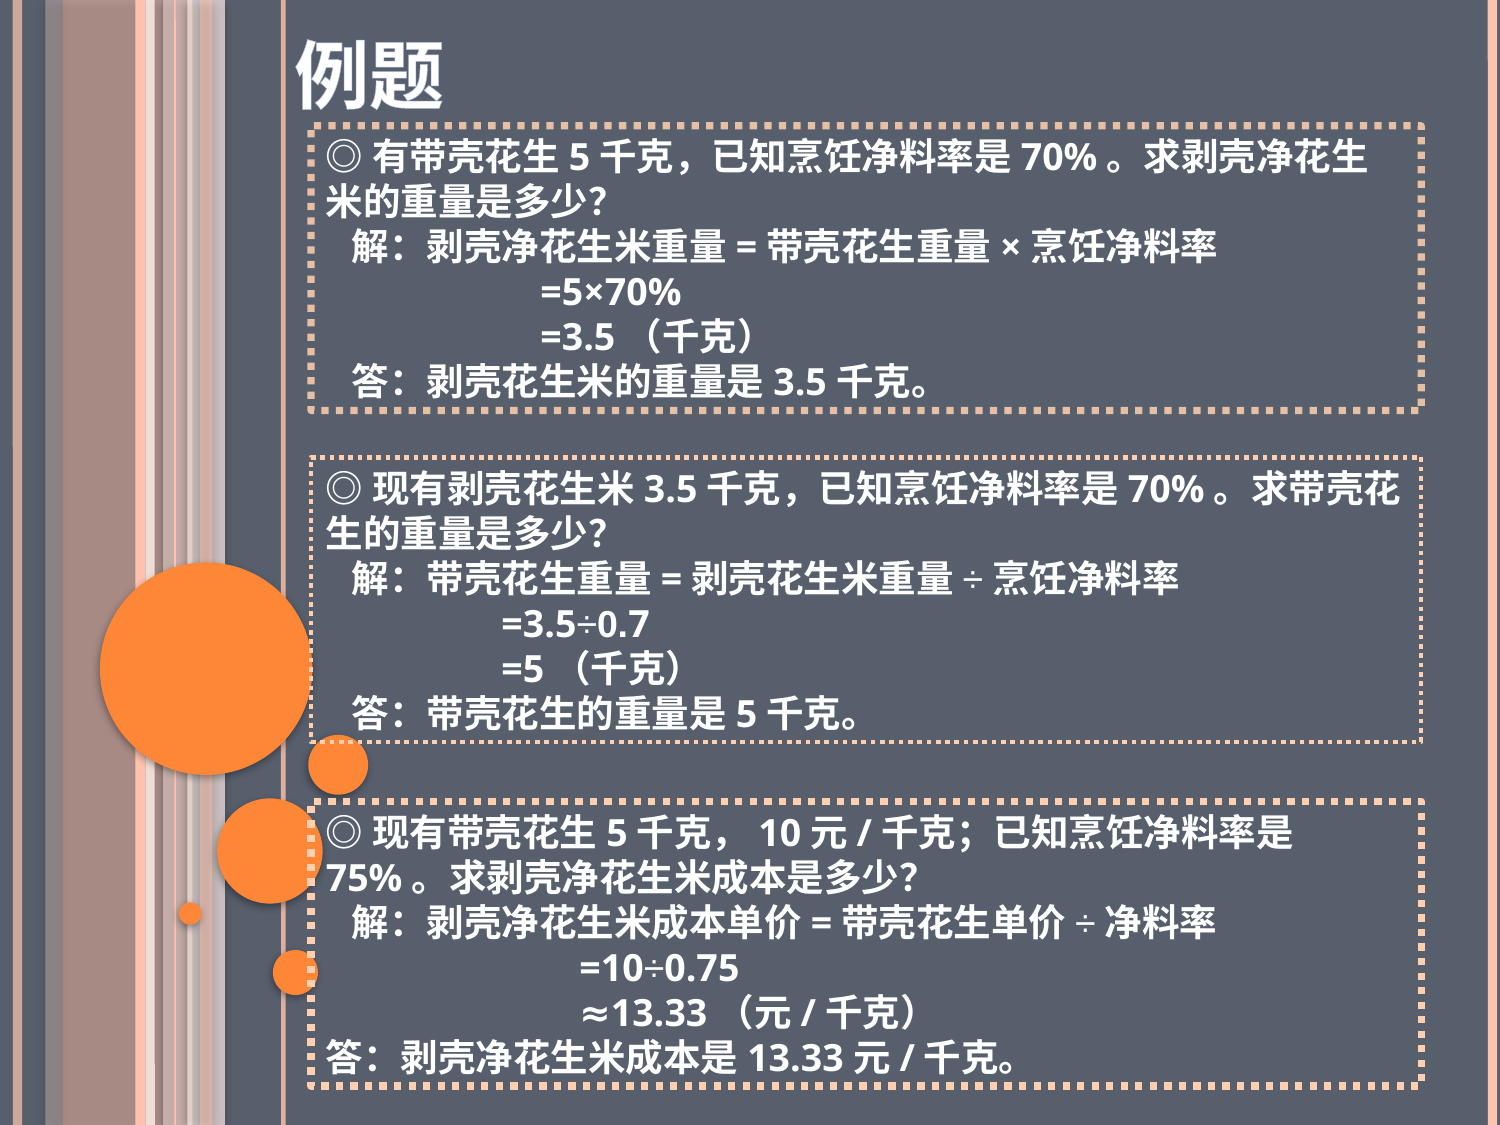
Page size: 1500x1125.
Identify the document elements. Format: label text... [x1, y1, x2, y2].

text_box ◎有带壳花生5千克，已知烹饪净料率是70%。求剥壳净花生米的重量是多少？ 解：剥壳净花生米重量=带壳花生重量×烹饪净料率 =5×70% =3.5（千克） 答：剥壳花生米的重量是3.5千克。 [311, 125, 1422, 411]
text_box ◎现有带壳花生5千克，10元/千克；已知烹饪净料率是75%。求剥壳净花生米成本是多少？ 解：剥壳净花生米成本单价=带壳花生单价÷净料率 =10÷0.75 ≈13.33（元/千克） 答：剥壳净花生米成本是13.33元/千克。 [311, 801, 1422, 1087]
text_box ◎现有剥壳花生米3.5千克，已知烹饪净料率是70%。求带壳花生的重量是多少？ 解：带壳花生重量=剥壳花生米重量÷烹饪净料率 =3.5÷0.7 =5（千克） 答：带壳花生的重量是5千克。 [311, 457, 1422, 742]
text_box 例题 [278, 20, 460, 126]
